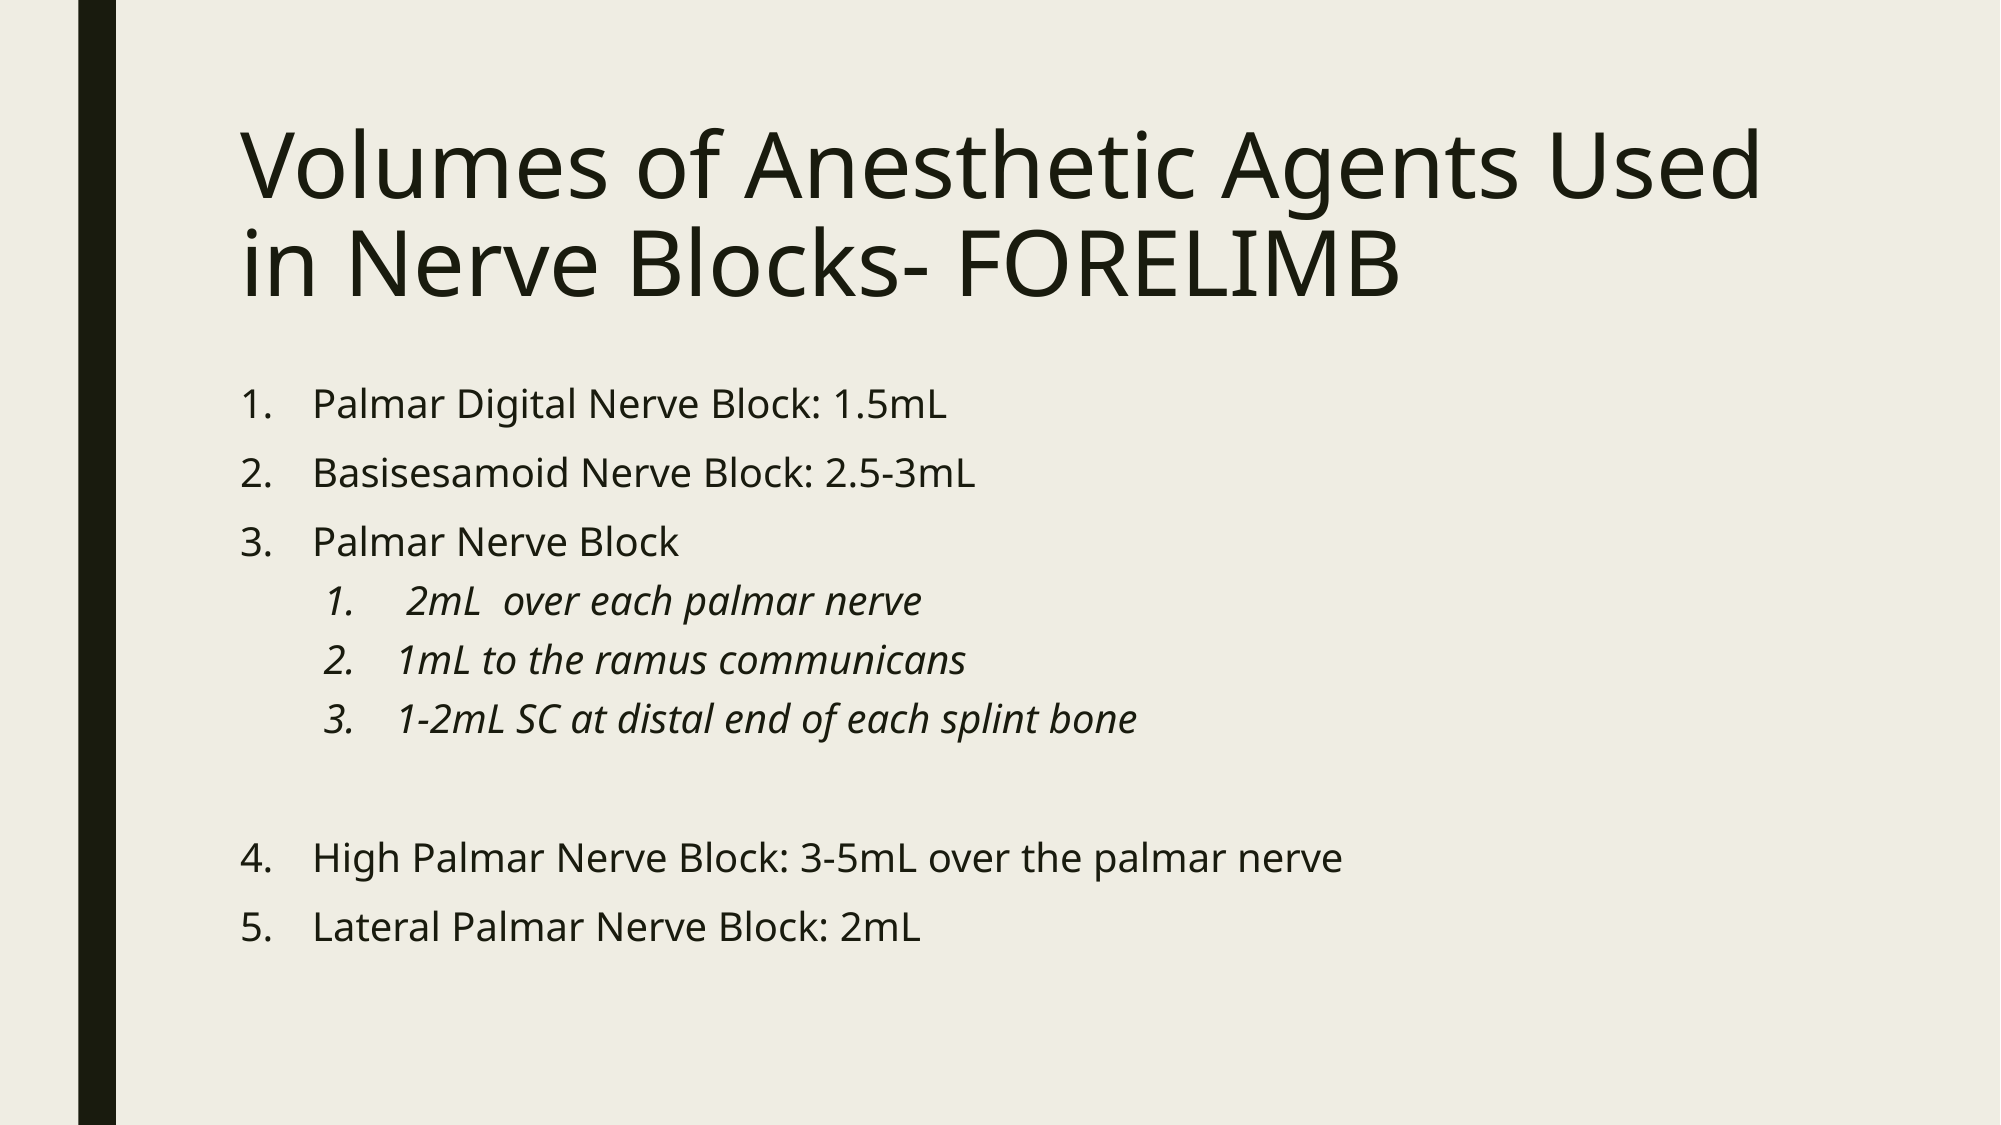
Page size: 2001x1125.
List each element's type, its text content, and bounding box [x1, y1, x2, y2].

list Palmar Digital Nerve Block: 1.5mL Basisesamoid Nerve Block: 2.5-3mL Palmar Nerve Block 2mL over each palmar nerve 1mL to the ramus communicans 1-2mL SC at distal end of each splint bone High Palmar Nerve Block: 3-5mL over the palmar nerve Lateral Palmar Nerve Block: 2mL [225, 375, 1800, 963]
title Volumes of Anesthetic Agents Used in Nerve Blocks- FORELIMB [225, 112, 1800, 357]
